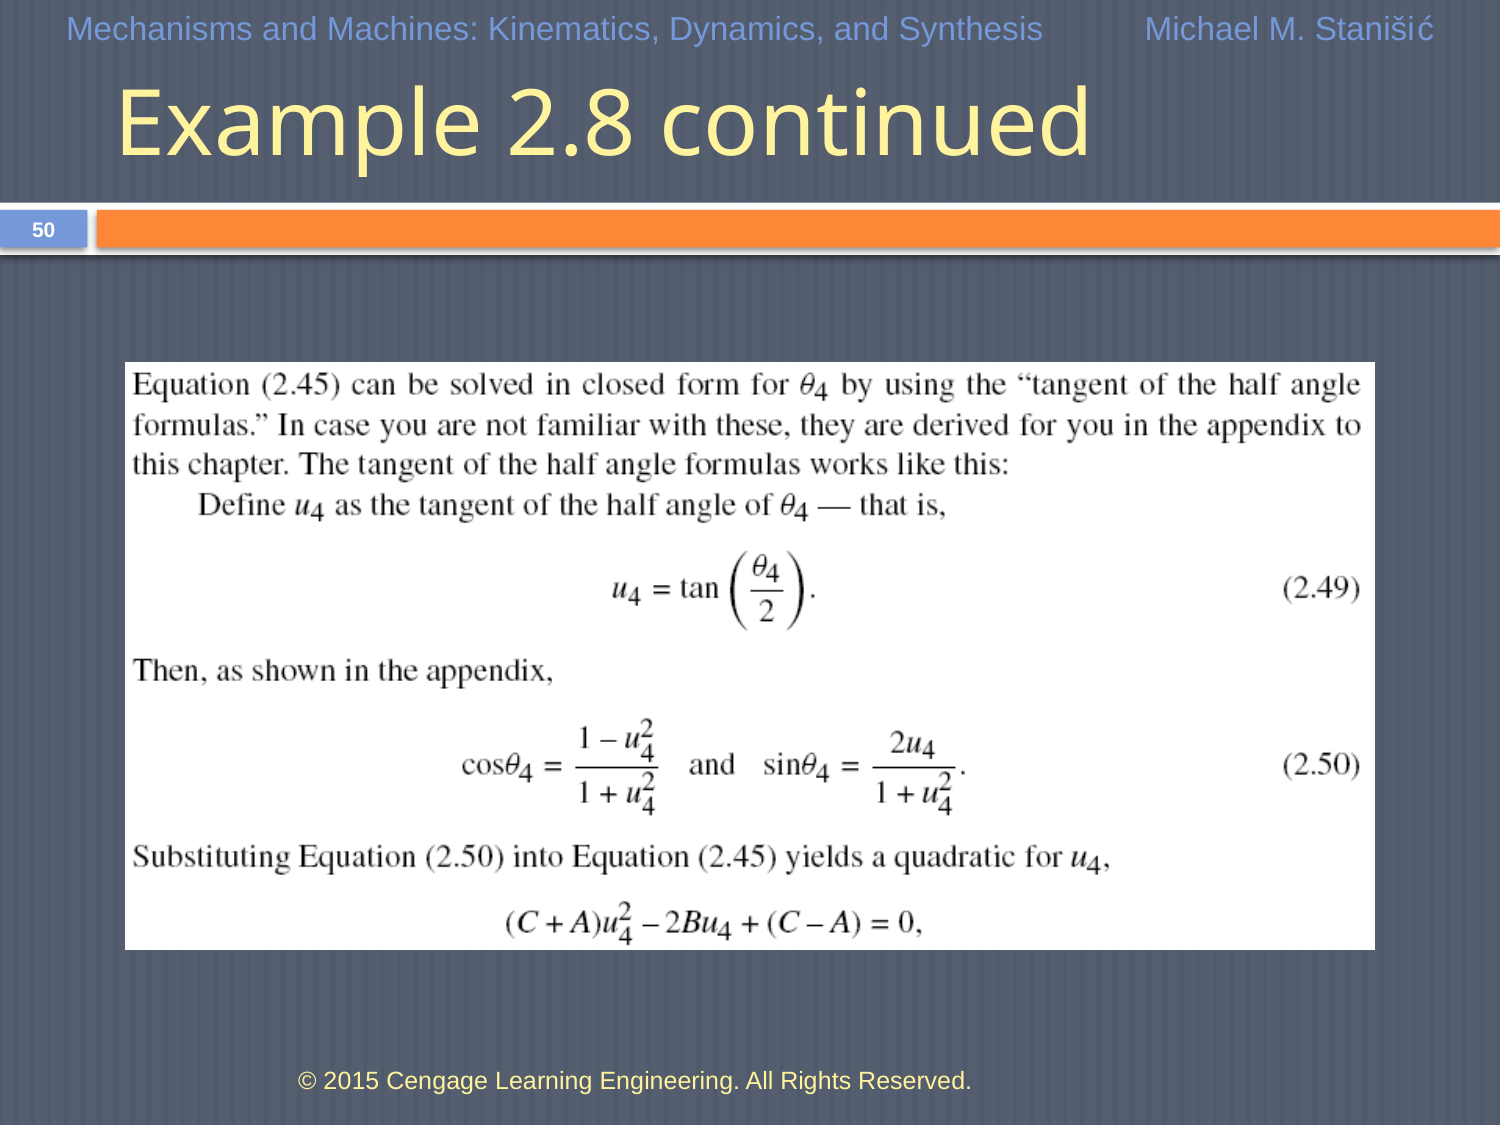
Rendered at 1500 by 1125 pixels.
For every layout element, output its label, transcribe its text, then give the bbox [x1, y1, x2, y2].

text_box Mechanisms and Machines: Kinematics, Dynamics, and Synthesis Michael M. Stanišić [0, 0, 1500, 55]
title Example 2.8 continued [99, 55, 1438, 201]
picture [125, 362, 1375, 951]
slide_number 50 [0, 208, 88, 249]
footer © 2015 Cengage Learning Engineering. All Rights Reserved. [106, 1050, 996, 1110]
